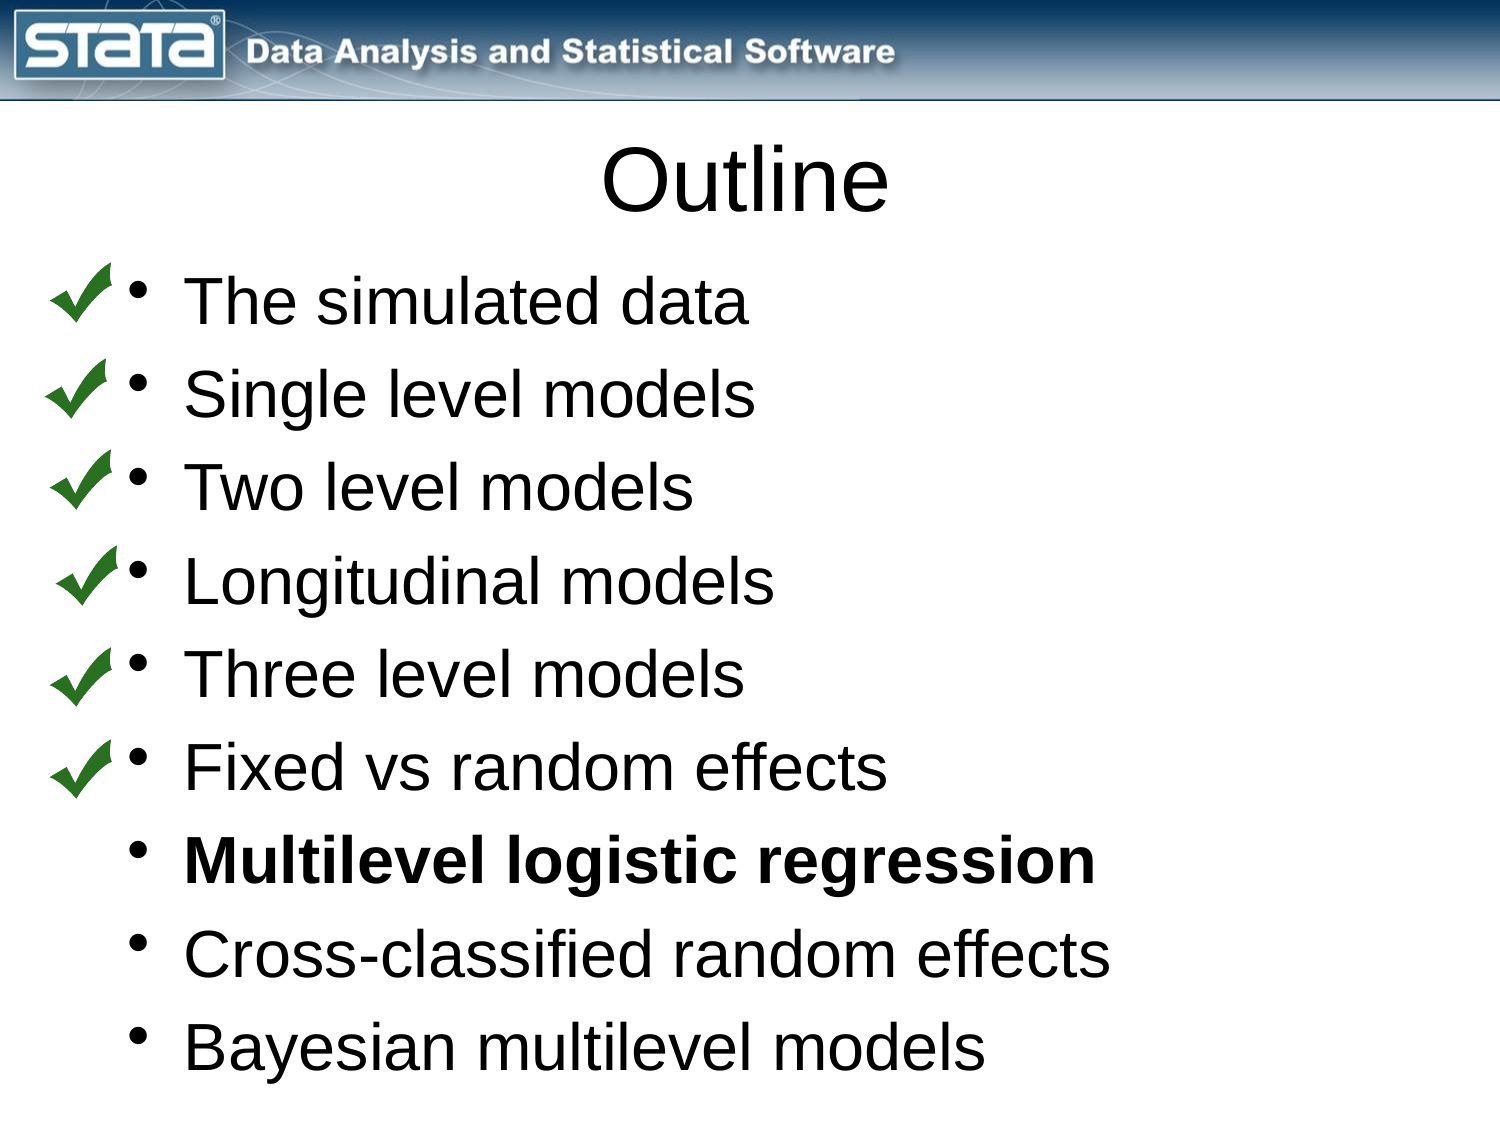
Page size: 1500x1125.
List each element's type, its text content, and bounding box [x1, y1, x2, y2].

picture [55, 545, 119, 606]
list The simulated data Single level models Two level models Longitudinal models Three level models Fixed vs random effects Multilevel logistic regression Cross-classified random effects Bayesian multilevel models [112, 249, 1456, 1008]
picture [49, 646, 114, 708]
picture [48, 449, 113, 510]
picture [49, 262, 114, 323]
picture [0, 0, 1500, 102]
picture [48, 738, 113, 799]
title Outline [70, 109, 1421, 250]
picture [44, 358, 109, 419]
